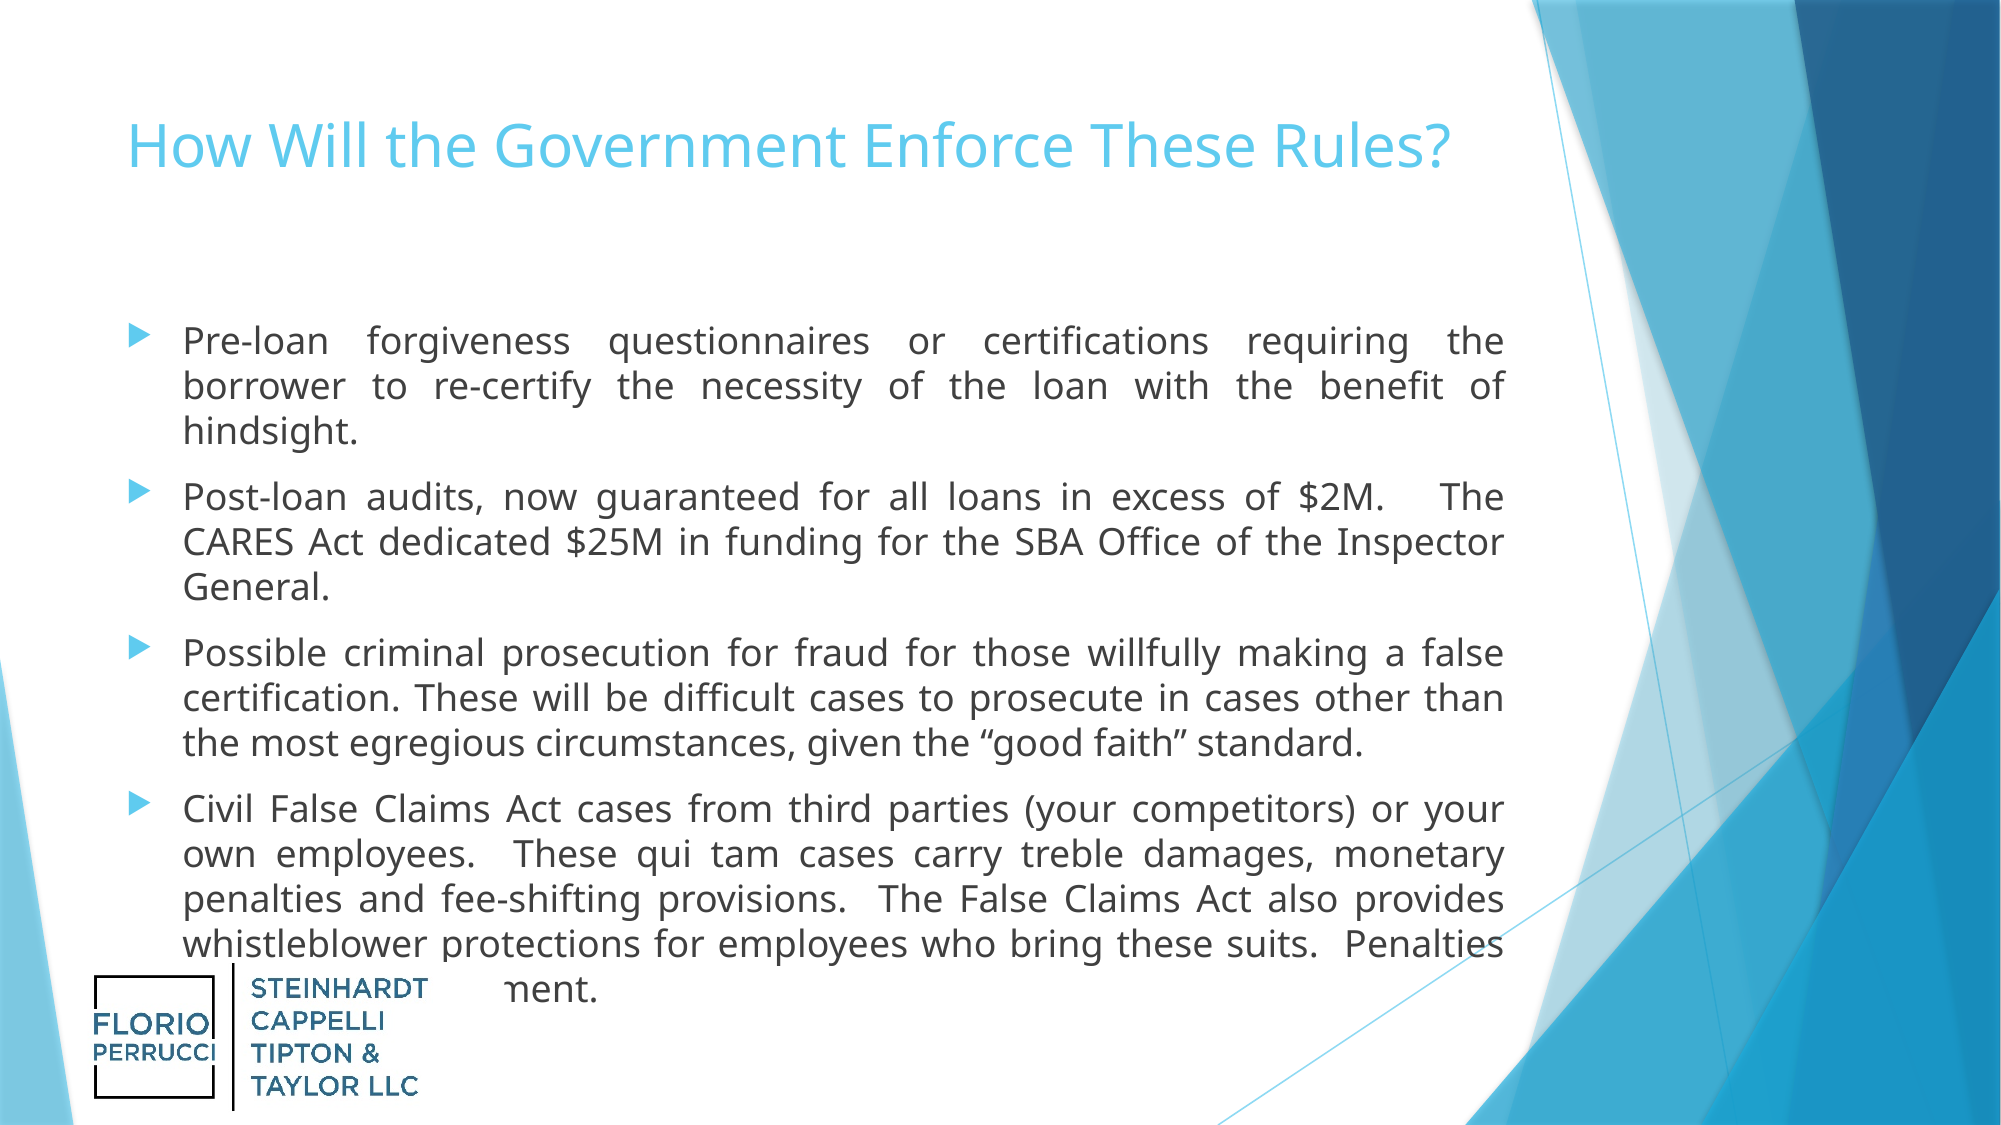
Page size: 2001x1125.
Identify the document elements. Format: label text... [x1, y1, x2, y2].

list Pre-loan forgiveness questionnaires or certifications requiring the borrower to re-certify the necessity of the loan with the benefit of hindsight. Post-loan audits, now guaranteed for all loans in excess of $2M. The CARES Act dedicated $25M in funding for the SBA Office of the Inspector General. Possible criminal prosecution for fraud for those willfully making a false certification. These will be difficult cases to prosecute in cases other than the most egregious circumstances, given the “good faith” standard. Civil False Claims Act cases from third parties (your competitors) or your own employees. These qui tam cases carry treble damages, monetary penalties and fee-shifting provisions. The False Claims Act also provides whistleblower protections for employees who bring these suits. Penalties can include debarment. [111, 309, 1522, 947]
picture [87, 961, 505, 1114]
title How Will the Government Enforce These Rules? [111, 99, 1522, 232]
